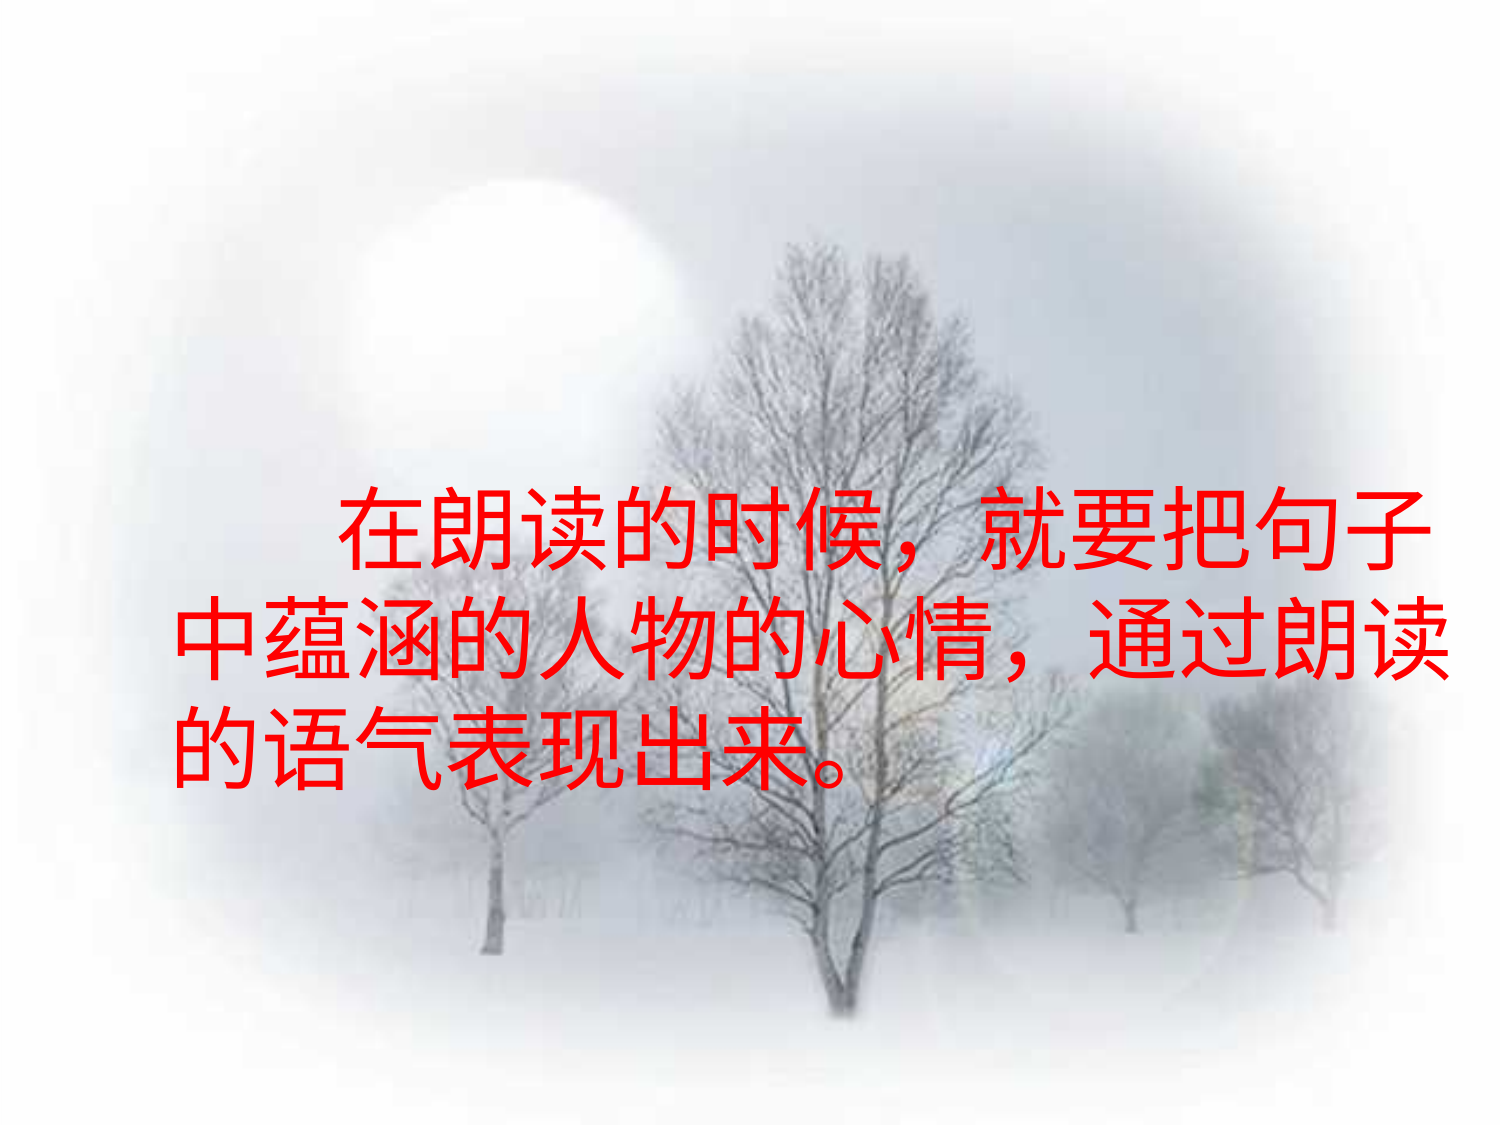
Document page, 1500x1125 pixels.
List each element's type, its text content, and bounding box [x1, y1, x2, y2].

title 在朗读的时候，就要把句子中蕴涵的人物的心情，通过朗读的语气表现出来。 [154, 652, 1500, 841]
picture [0, 0, 1500, 1125]
